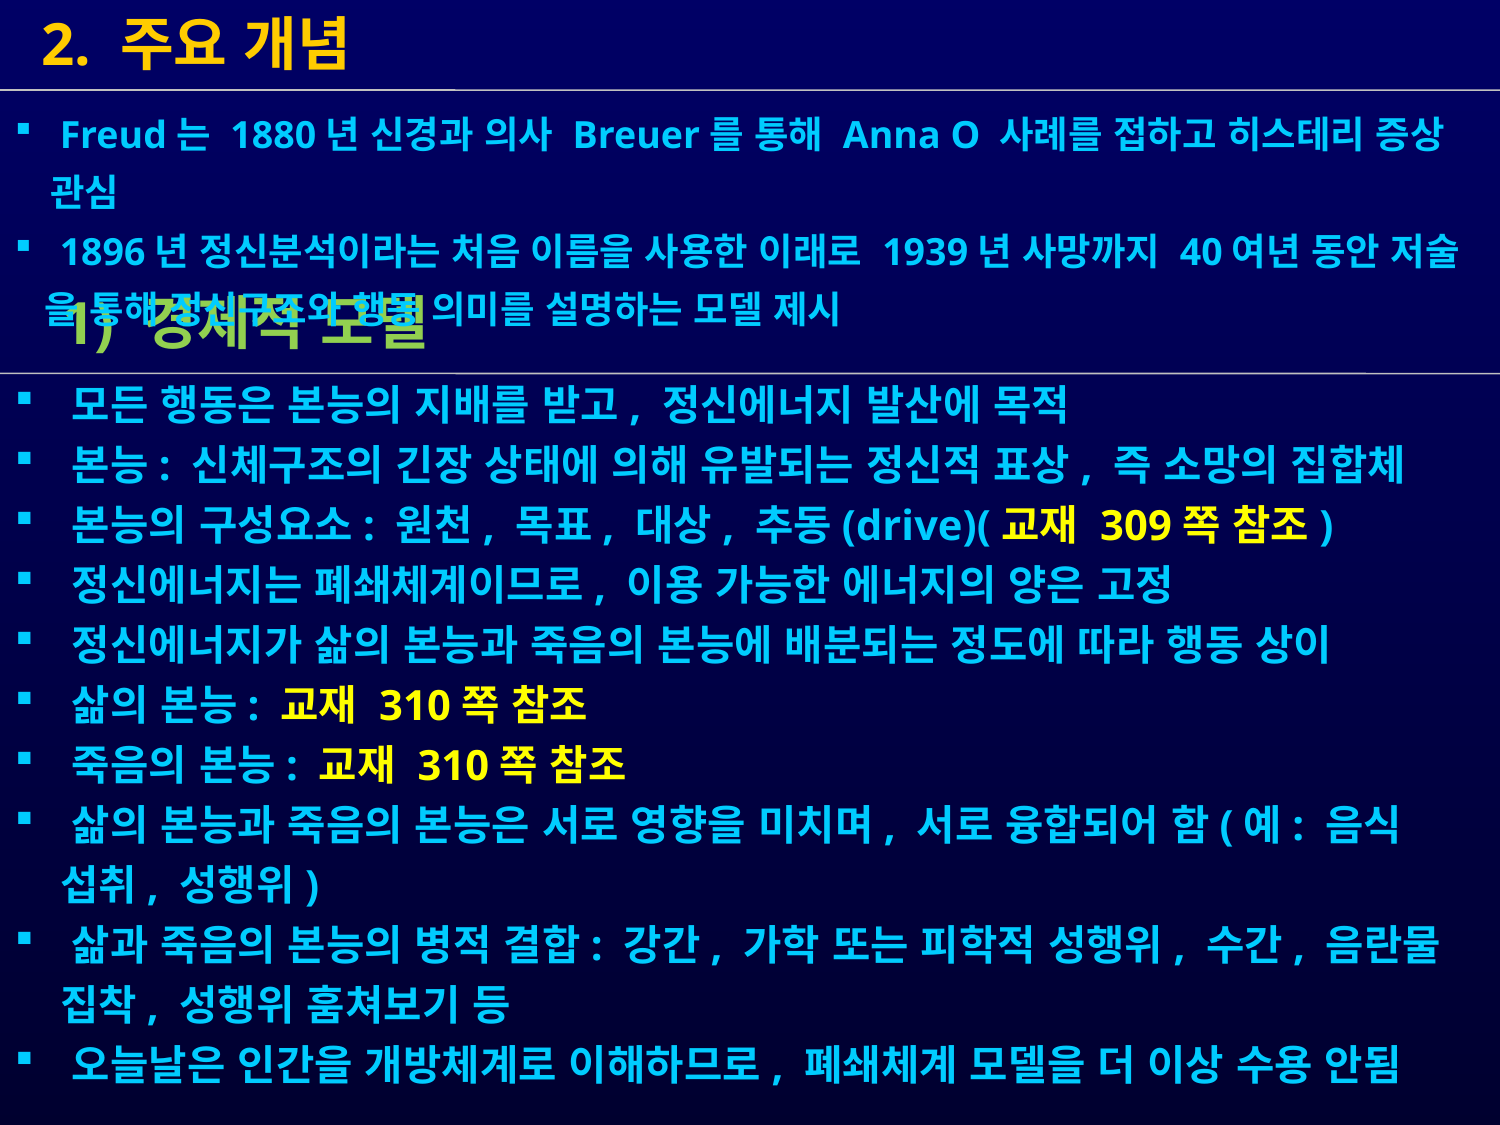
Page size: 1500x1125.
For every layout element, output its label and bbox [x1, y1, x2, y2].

text_box [0, 0, 1500, 1105]
